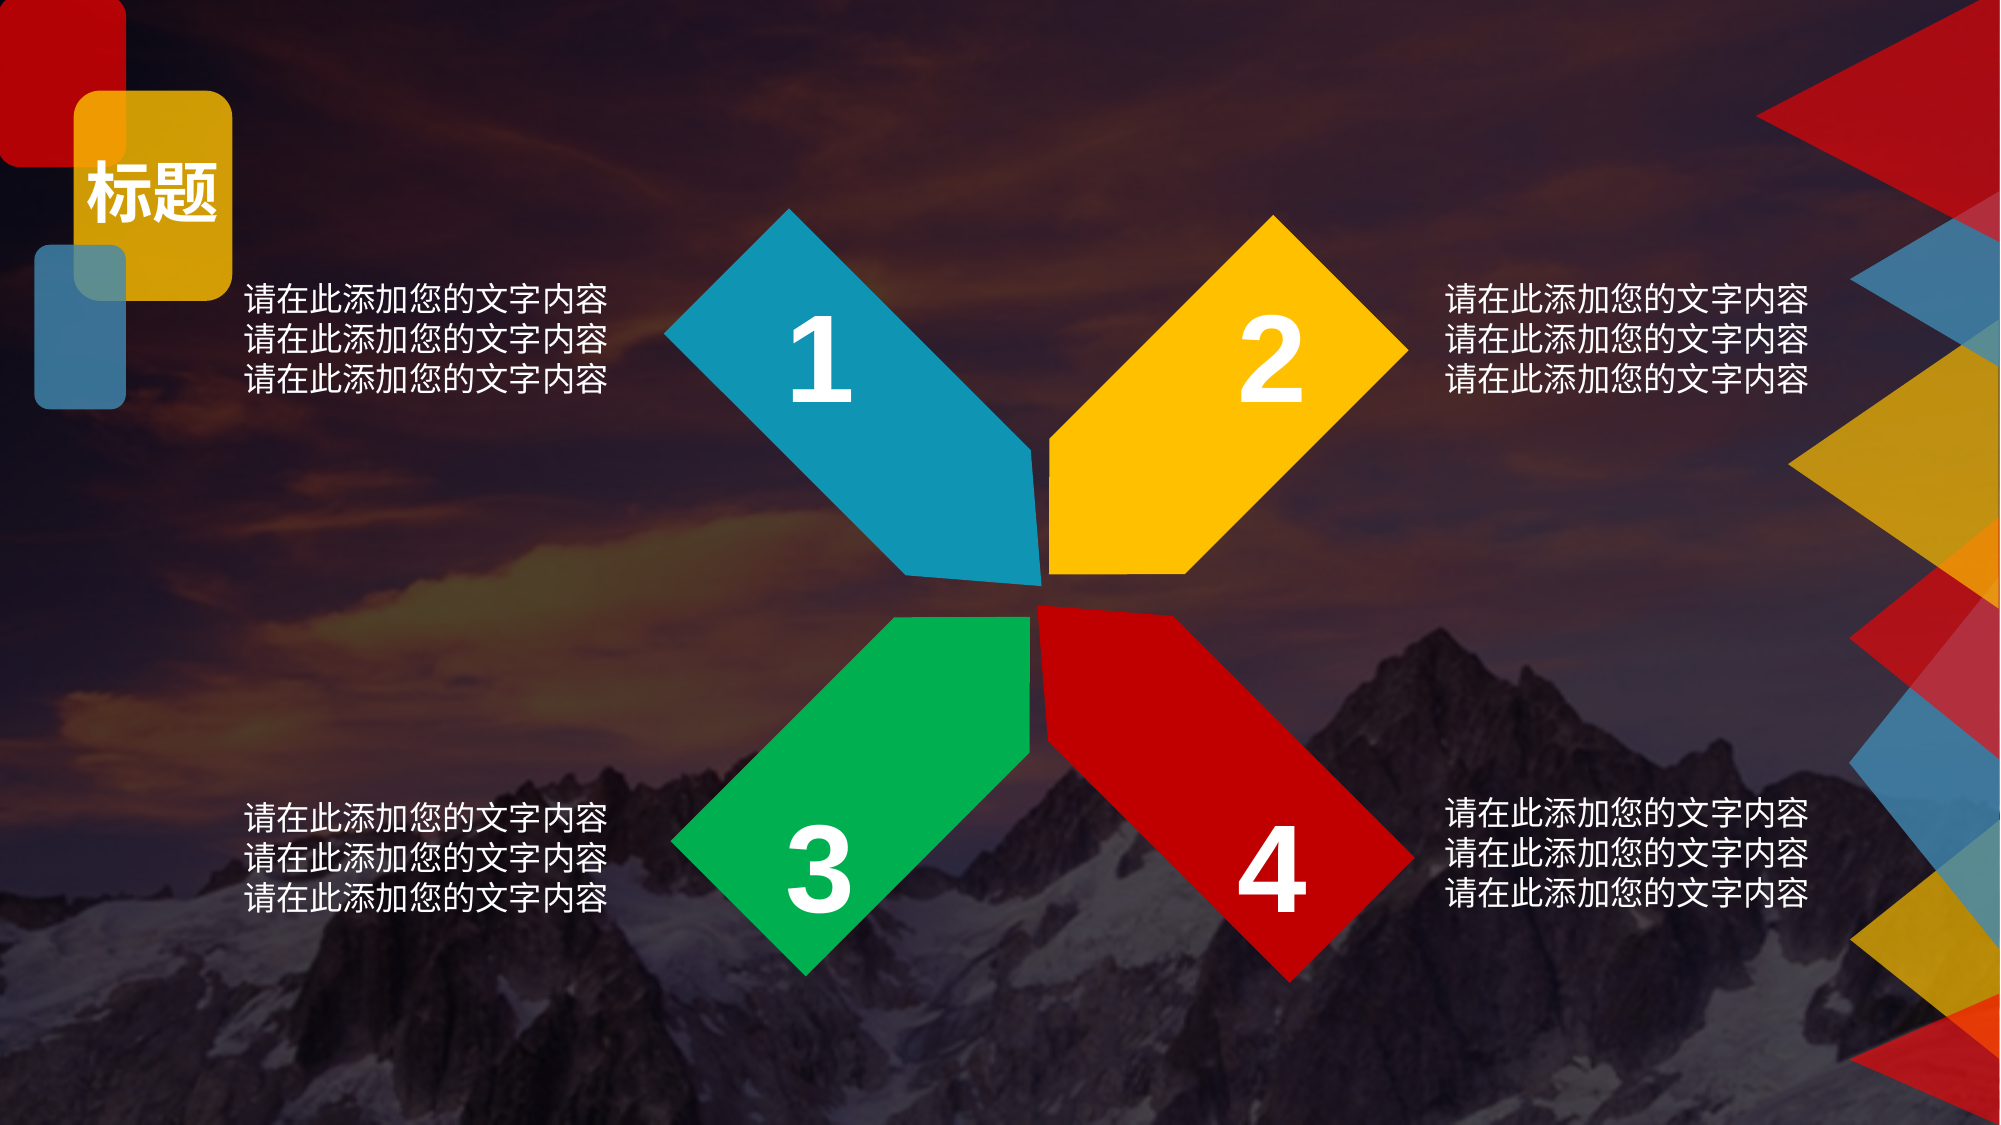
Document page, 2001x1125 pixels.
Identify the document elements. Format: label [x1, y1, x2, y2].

text_box [228, 205, 1861, 986]
picture [0, 0, 2000, 1125]
